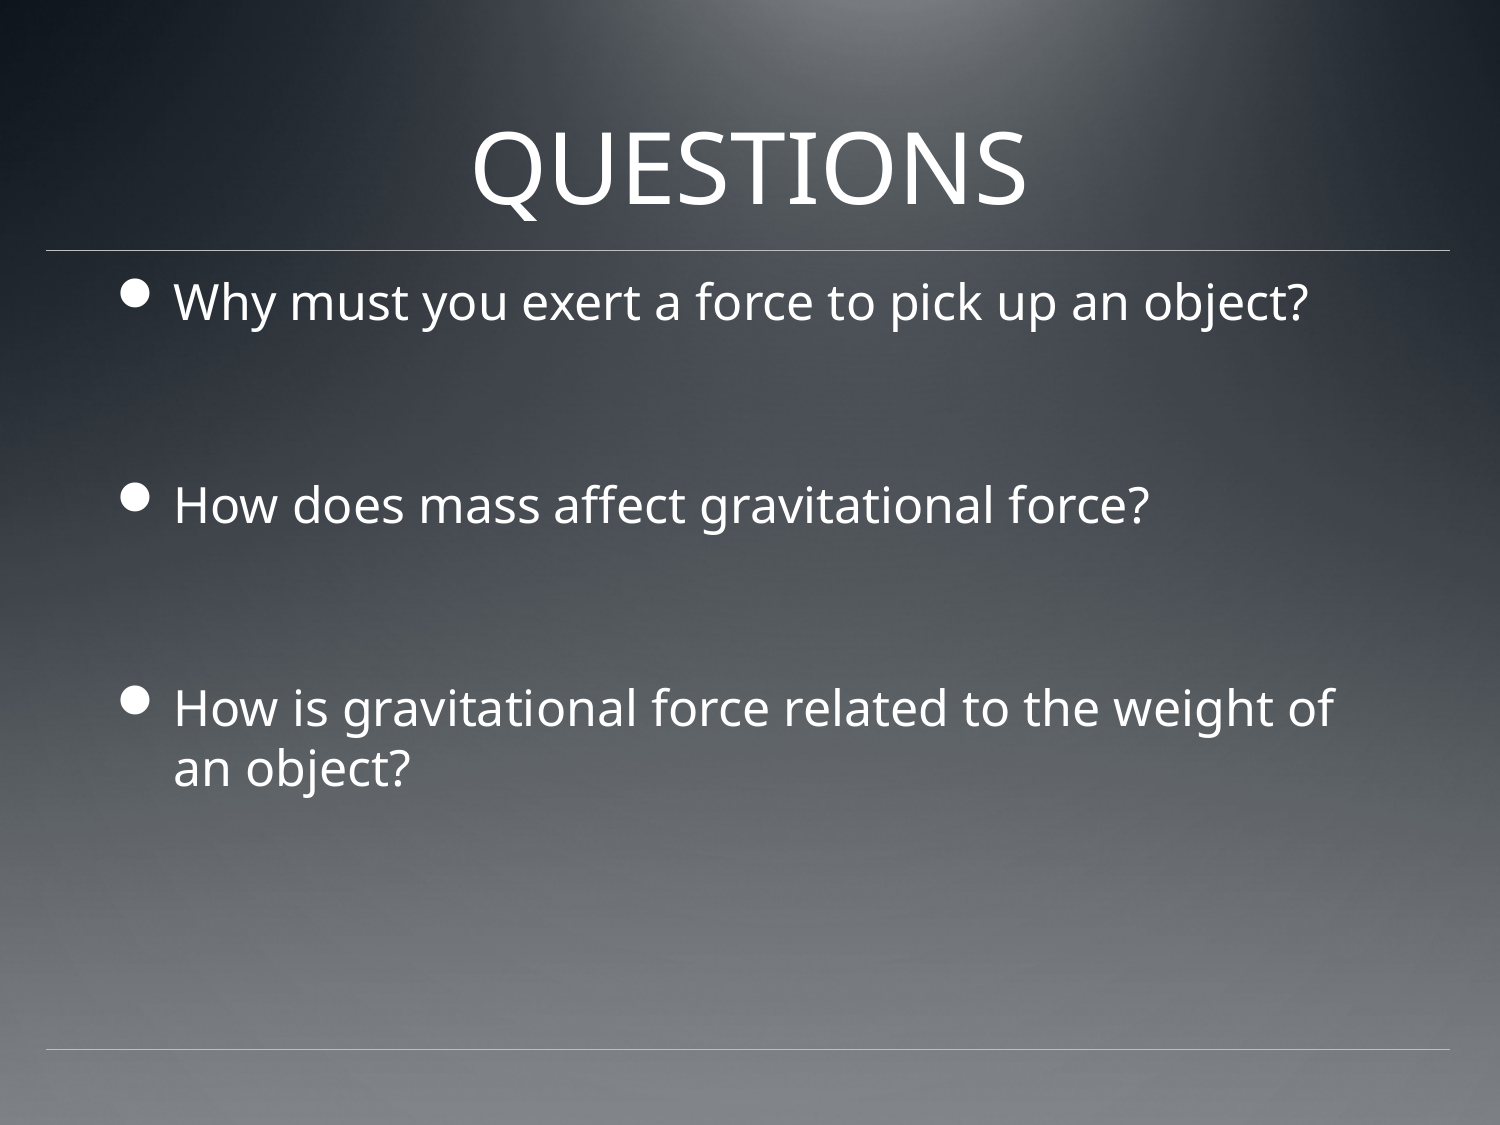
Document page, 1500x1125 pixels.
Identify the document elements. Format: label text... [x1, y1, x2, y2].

title QUESTIONS [105, 17, 1394, 233]
list Why must you exert a force to pick up an object? How does mass affect gravitational force? How is gravitational force related to the weight of an object? [101, 262, 1394, 1024]
